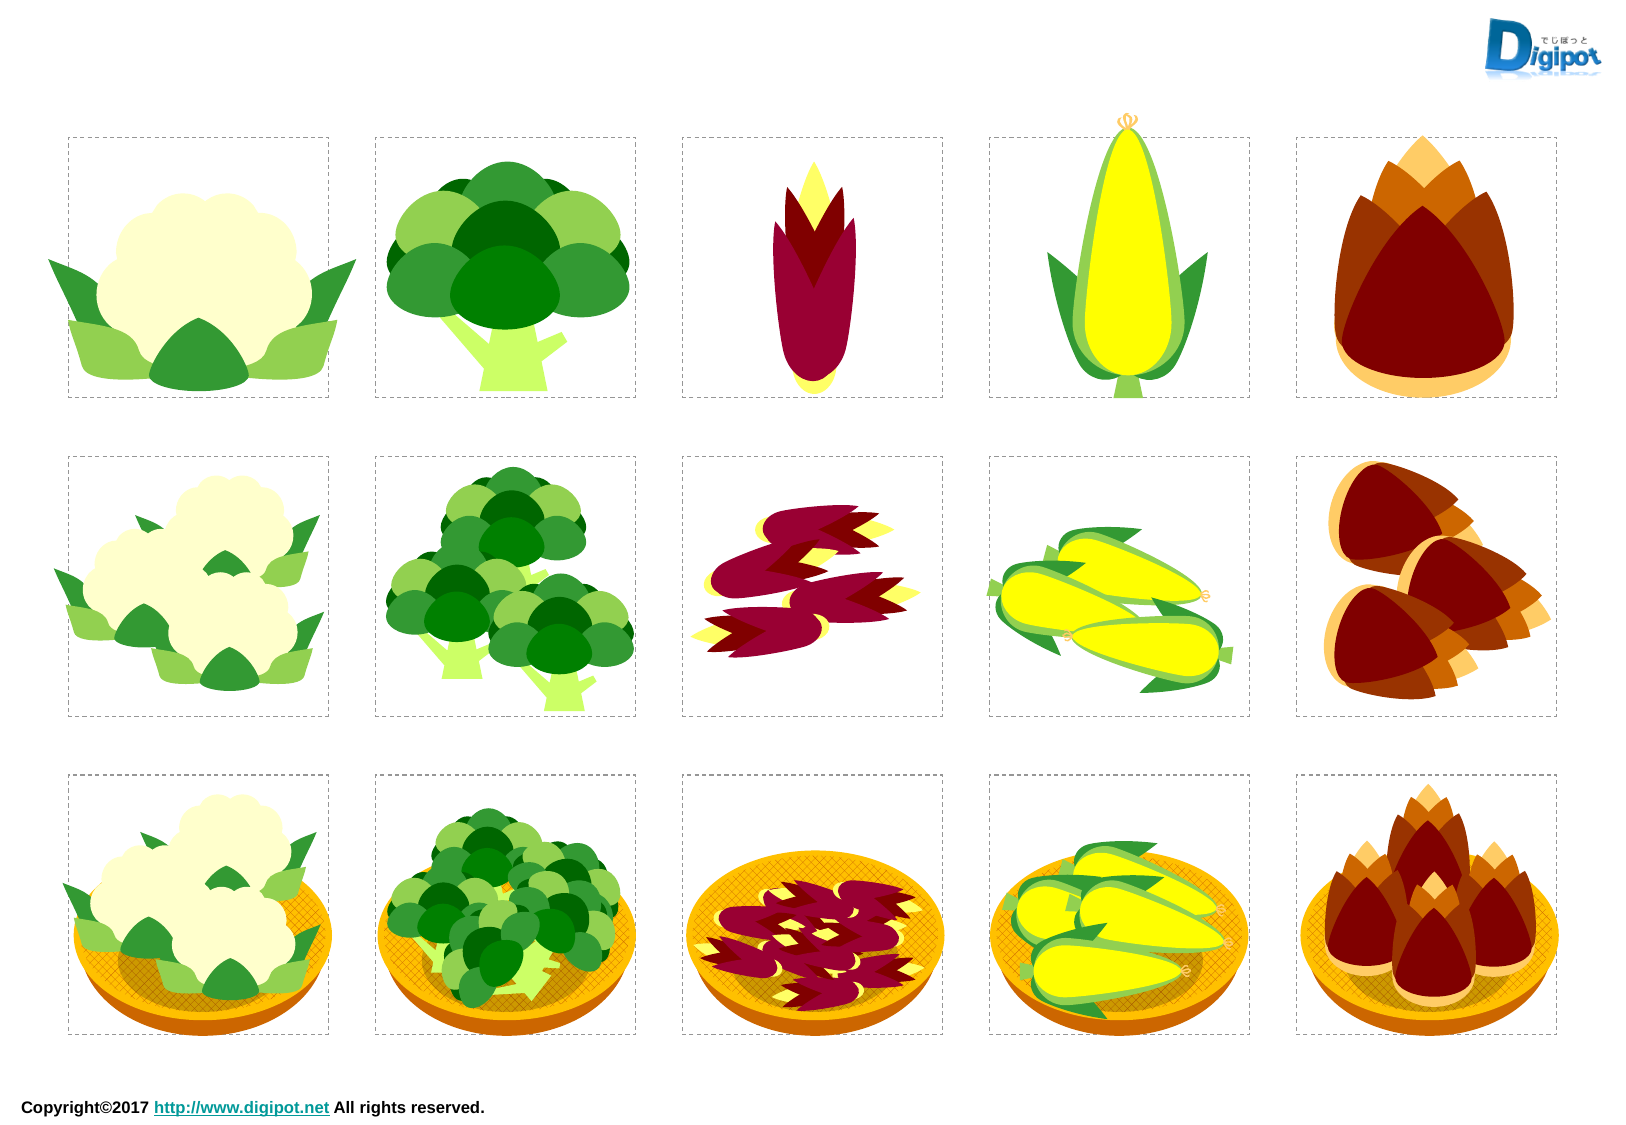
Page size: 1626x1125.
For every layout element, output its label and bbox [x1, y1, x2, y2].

text_box [1300, 783, 1560, 1036]
text_box [386, 161, 630, 392]
text_box [770, 161, 859, 395]
text_box [989, 845, 1249, 1037]
text_box [377, 807, 637, 1036]
picture [1485, 18, 1602, 82]
text_box [1054, 112, 1201, 399]
text_box [1321, 135, 1527, 398]
text_box [985, 531, 1234, 690]
text_box [385, 466, 635, 712]
text_box [66, 475, 312, 692]
text_box [689, 503, 922, 658]
text_box [73, 794, 333, 1037]
text_box [1323, 463, 1554, 710]
text_box [685, 850, 945, 1037]
text_box [69, 193, 335, 392]
